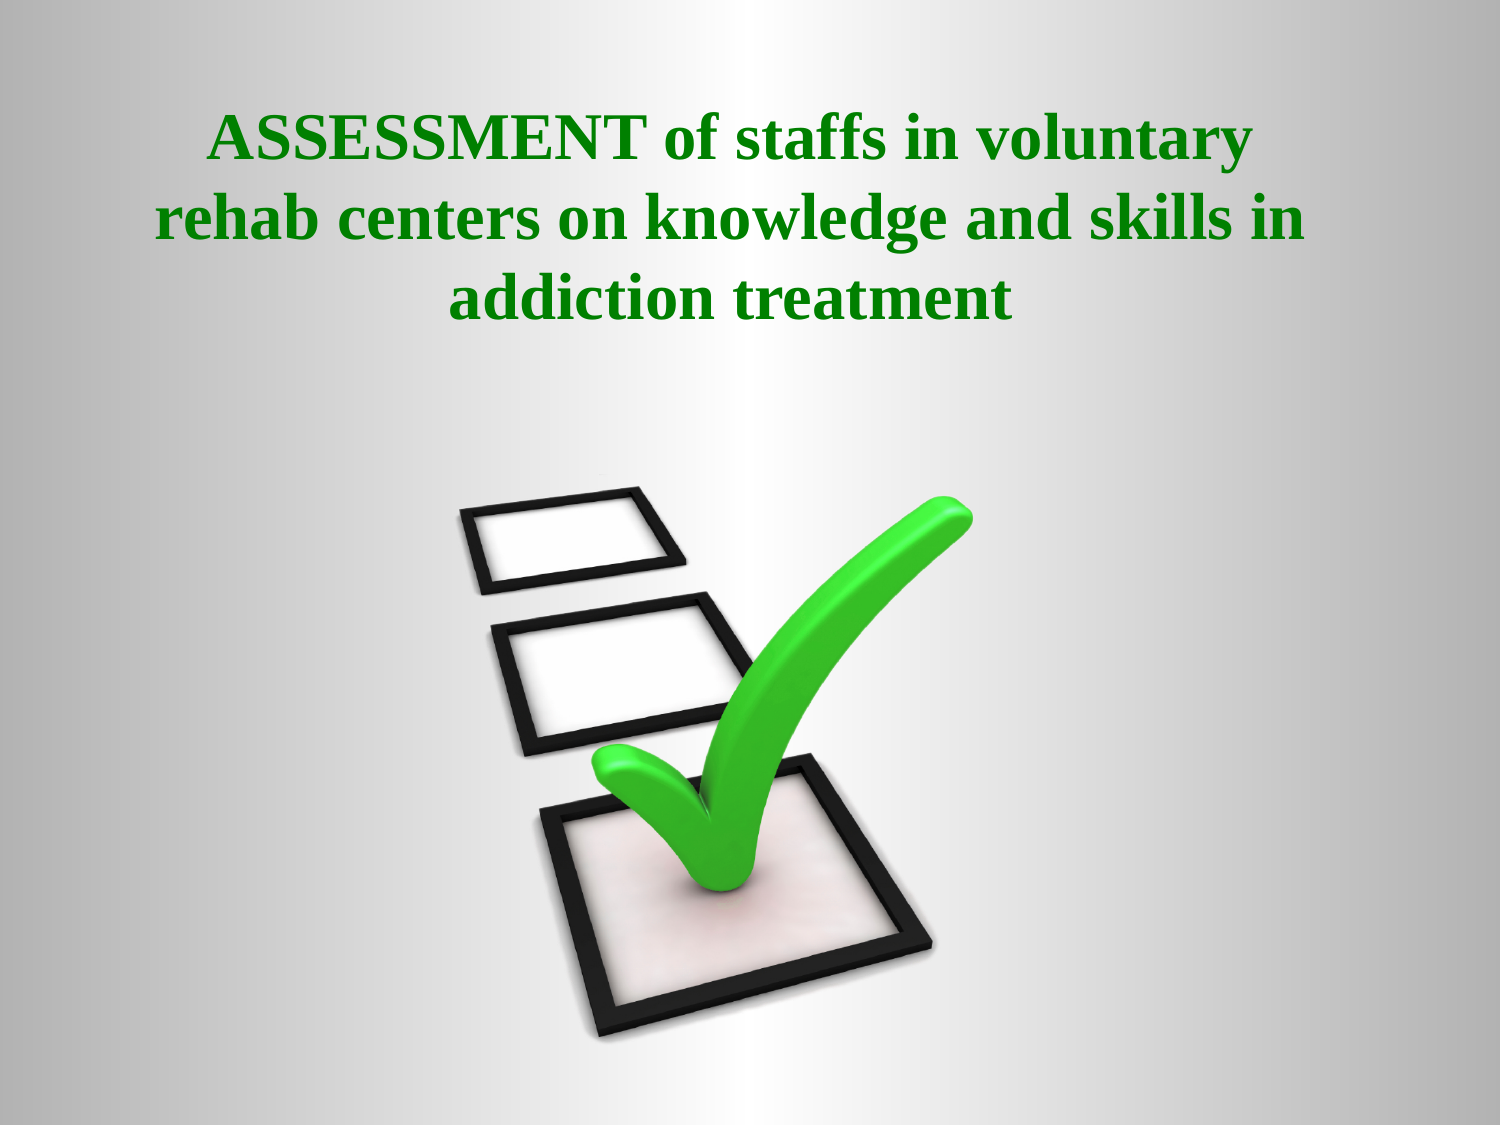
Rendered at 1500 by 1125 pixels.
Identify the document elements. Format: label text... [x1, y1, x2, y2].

title ASSESSMENT of staffs in voluntary rehab centers on knowledge and skills in addiction treatment [112, 75, 1350, 350]
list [112, 449, 1388, 1125]
